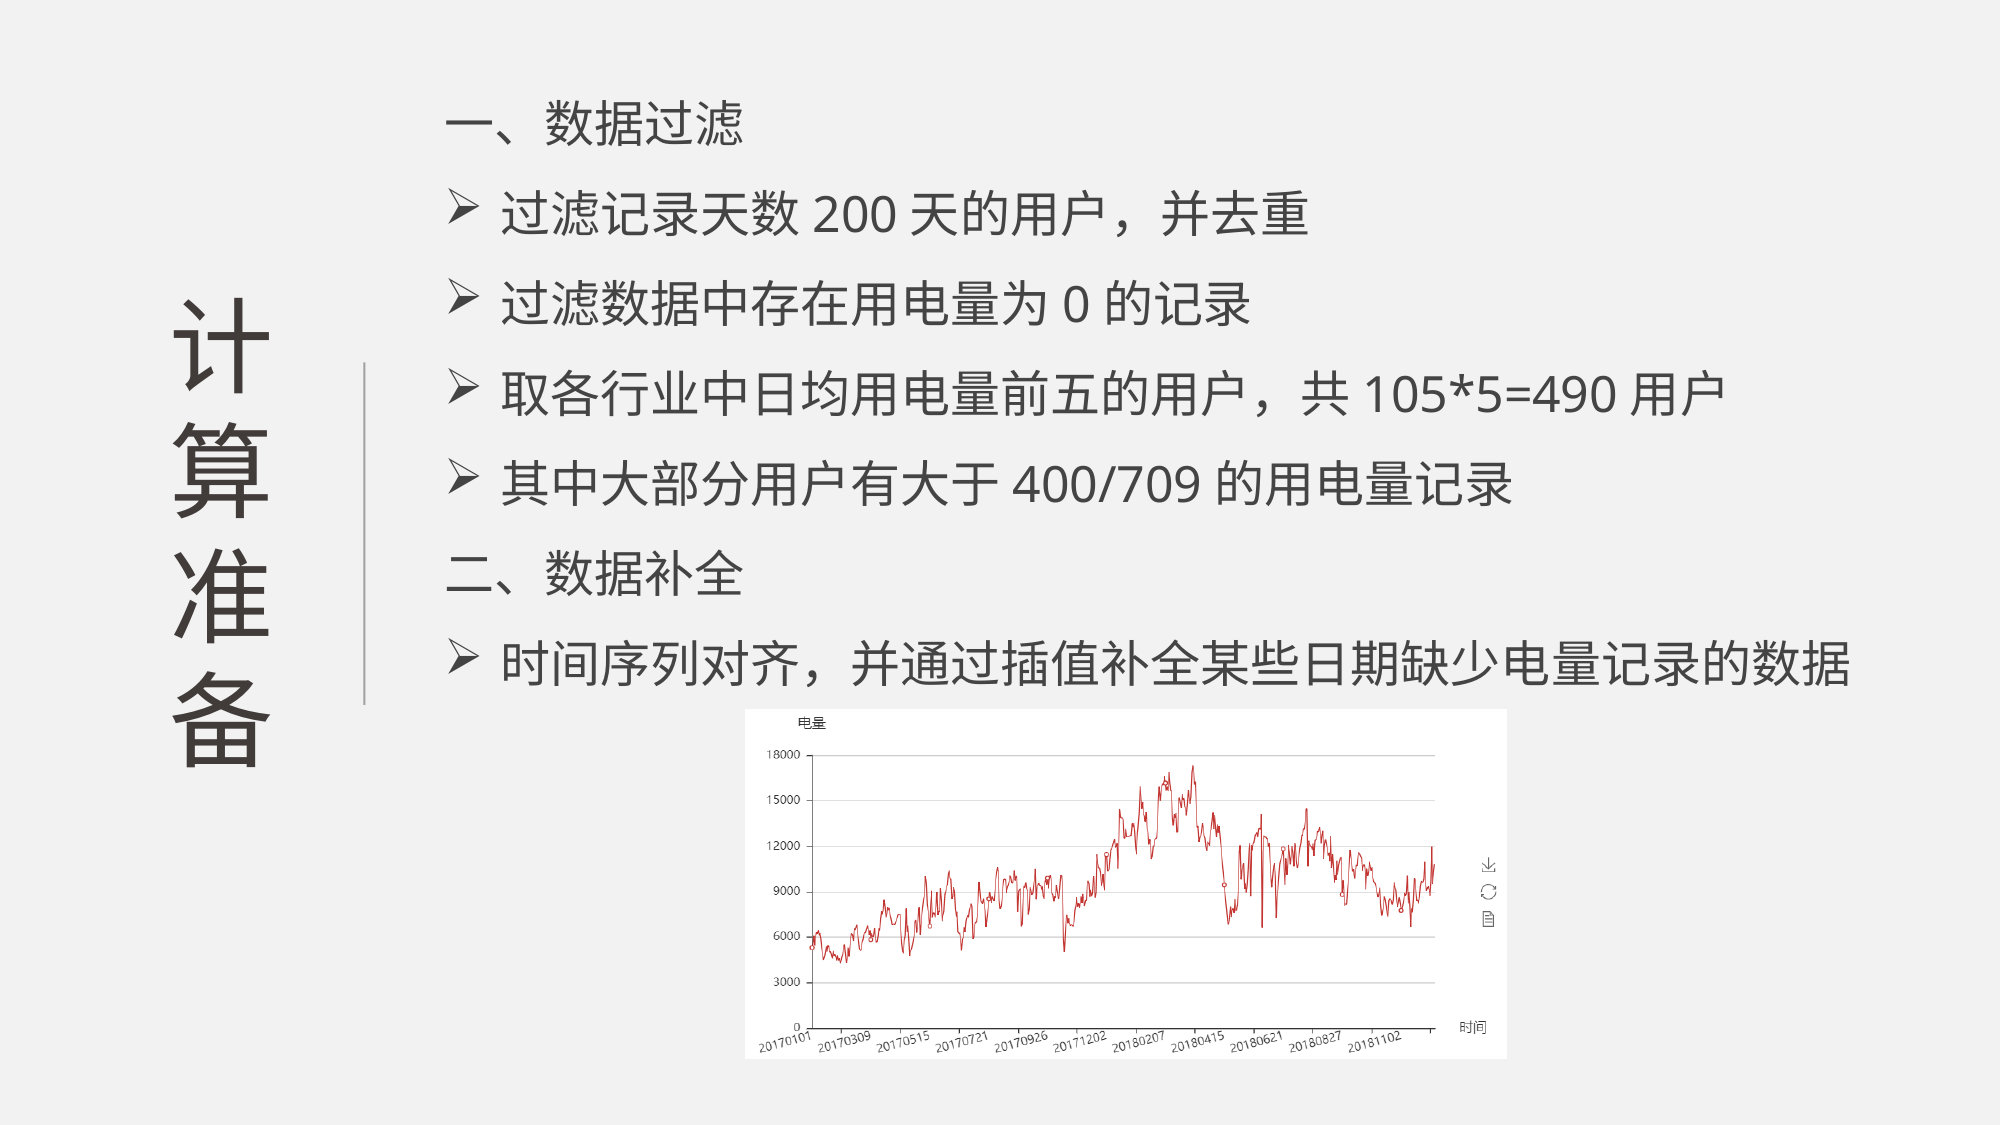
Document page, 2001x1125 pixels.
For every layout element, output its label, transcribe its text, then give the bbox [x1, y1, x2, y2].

text_box 计算准备 [144, 273, 299, 789]
picture [745, 709, 1507, 1059]
